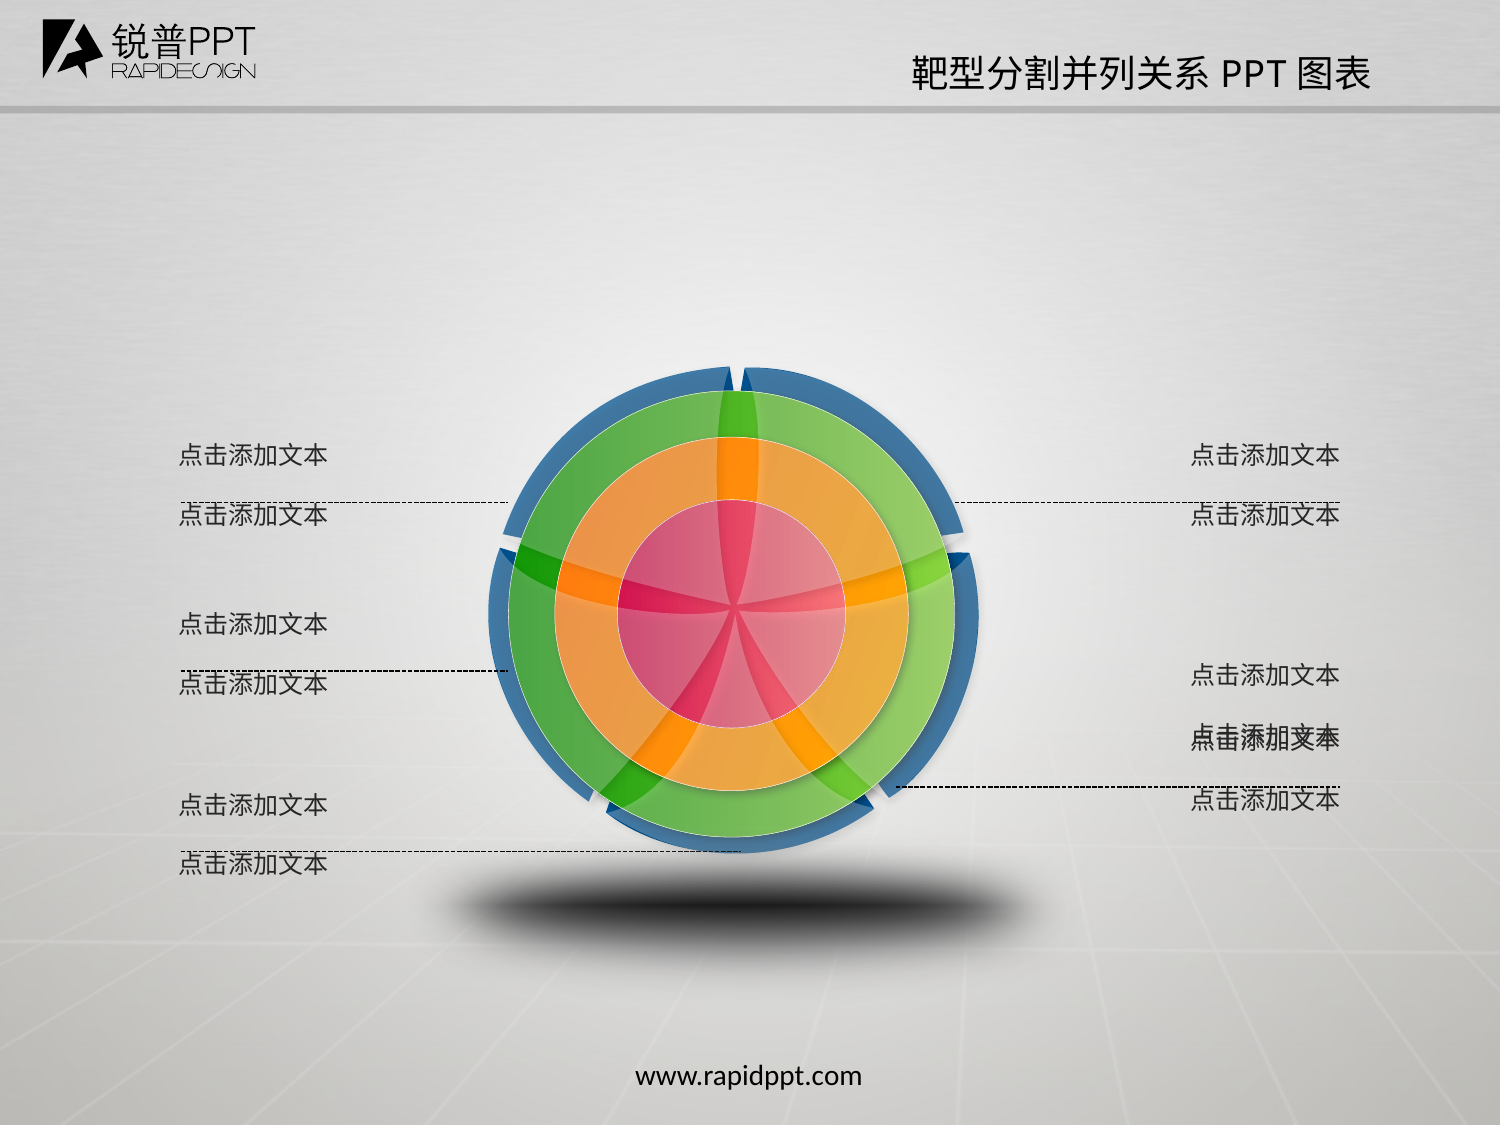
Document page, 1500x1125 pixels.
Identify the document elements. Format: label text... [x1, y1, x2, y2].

text_box 靶型分割并列关系PPT图表 [896, 42, 1387, 103]
text_box 点击添加文本 点击添加文本 [1176, 757, 1365, 822]
text_box www.rapidppt.com [620, 1048, 878, 1099]
text_box 点击添加文本 点击添加文本 [164, 781, 353, 887]
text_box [487, 366, 979, 854]
text_box 点击添加文本 点击添加文本 [1176, 651, 1365, 757]
text_box 点击添加文本 点击添加文本 [1176, 432, 1365, 538]
text_box 点击添加文本 点击添加文本 [164, 432, 353, 538]
text_box 点击添加文本 点击添加文本 [164, 601, 353, 706]
